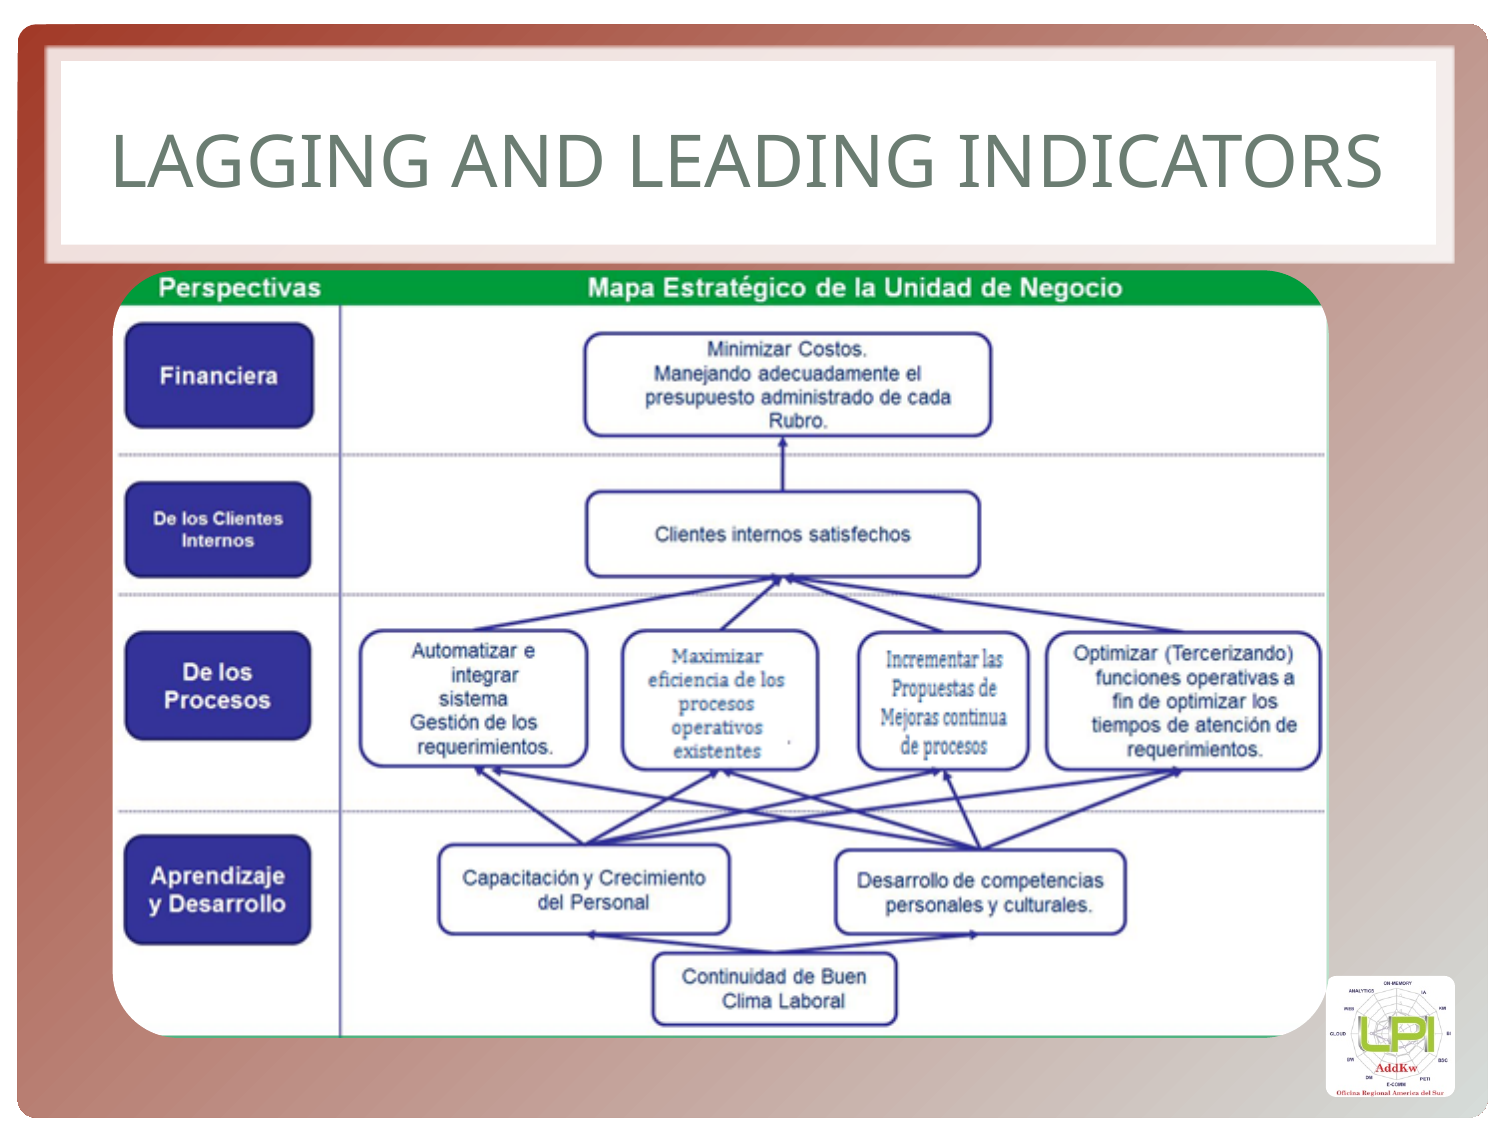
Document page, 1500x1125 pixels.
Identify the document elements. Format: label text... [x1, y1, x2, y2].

picture [112, 270, 1455, 1097]
title Lagging and leading indicators [69, 73, 1425, 244]
